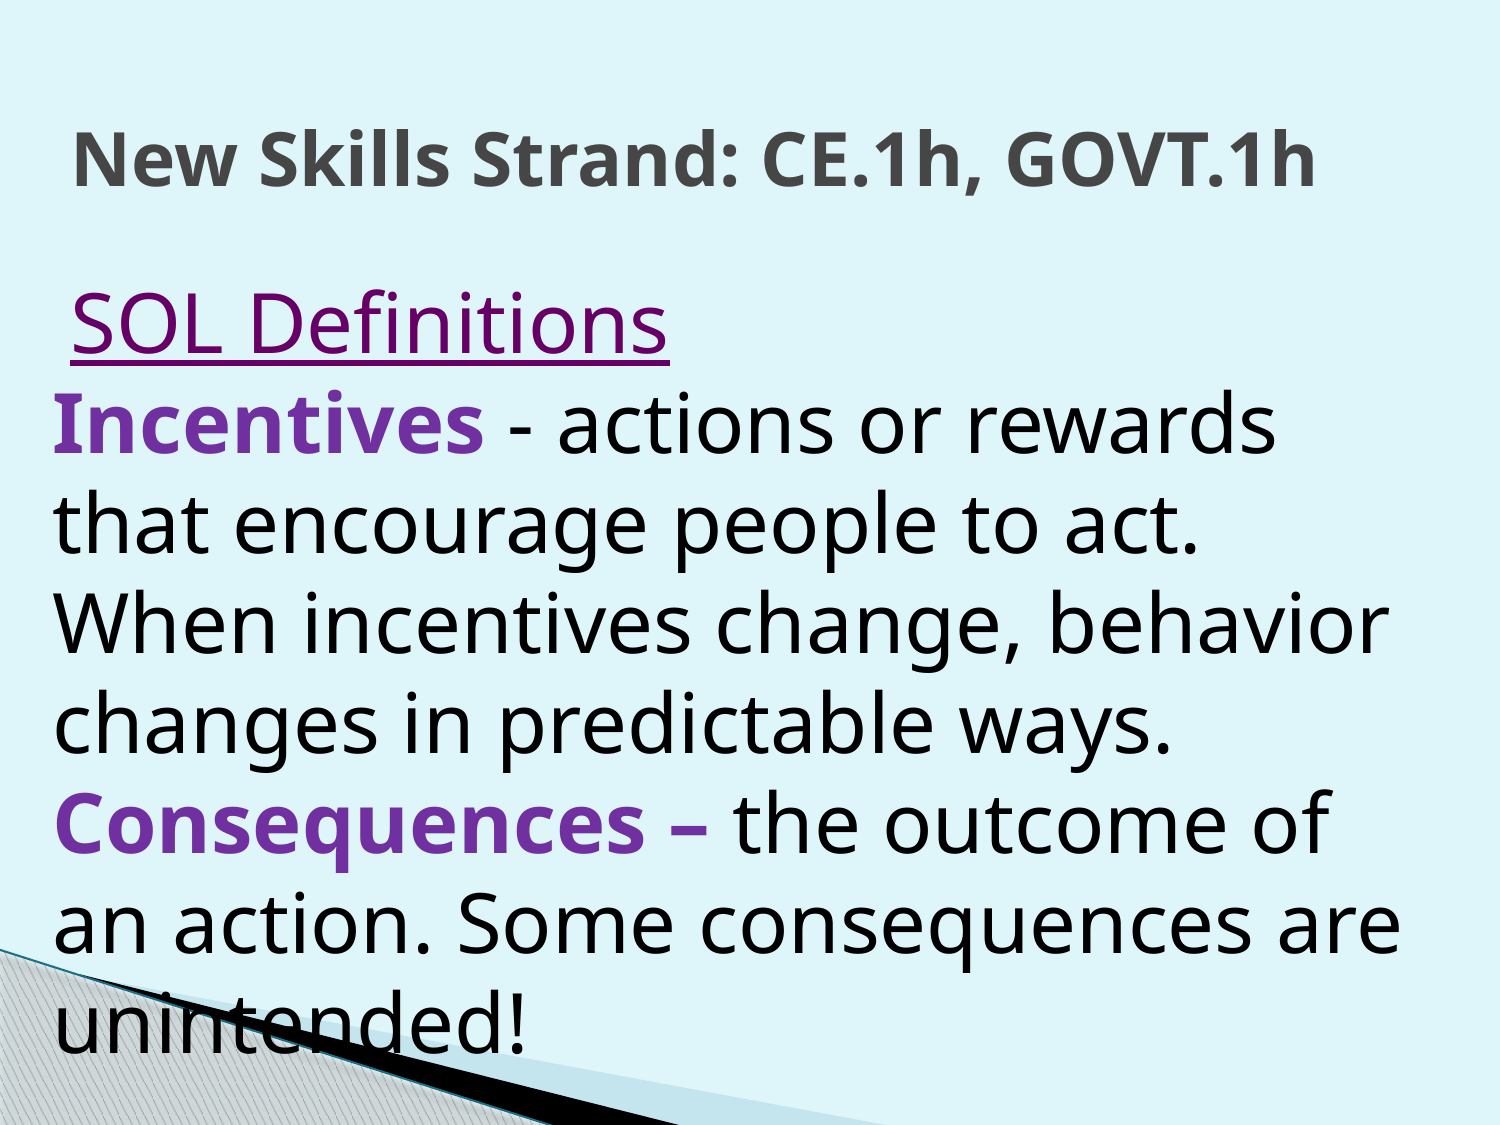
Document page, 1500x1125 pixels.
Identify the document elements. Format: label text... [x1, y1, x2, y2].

list SOL Definitions Incentives - actions or rewards that encourage people to act. When incentives change, behavior changes in predictable ways. Consequences – the outcome of an action. Some consequences are unintended! [37, 262, 1463, 1005]
title New Skills Strand: CE.1h, GOVT.1h [55, 62, 1475, 250]
